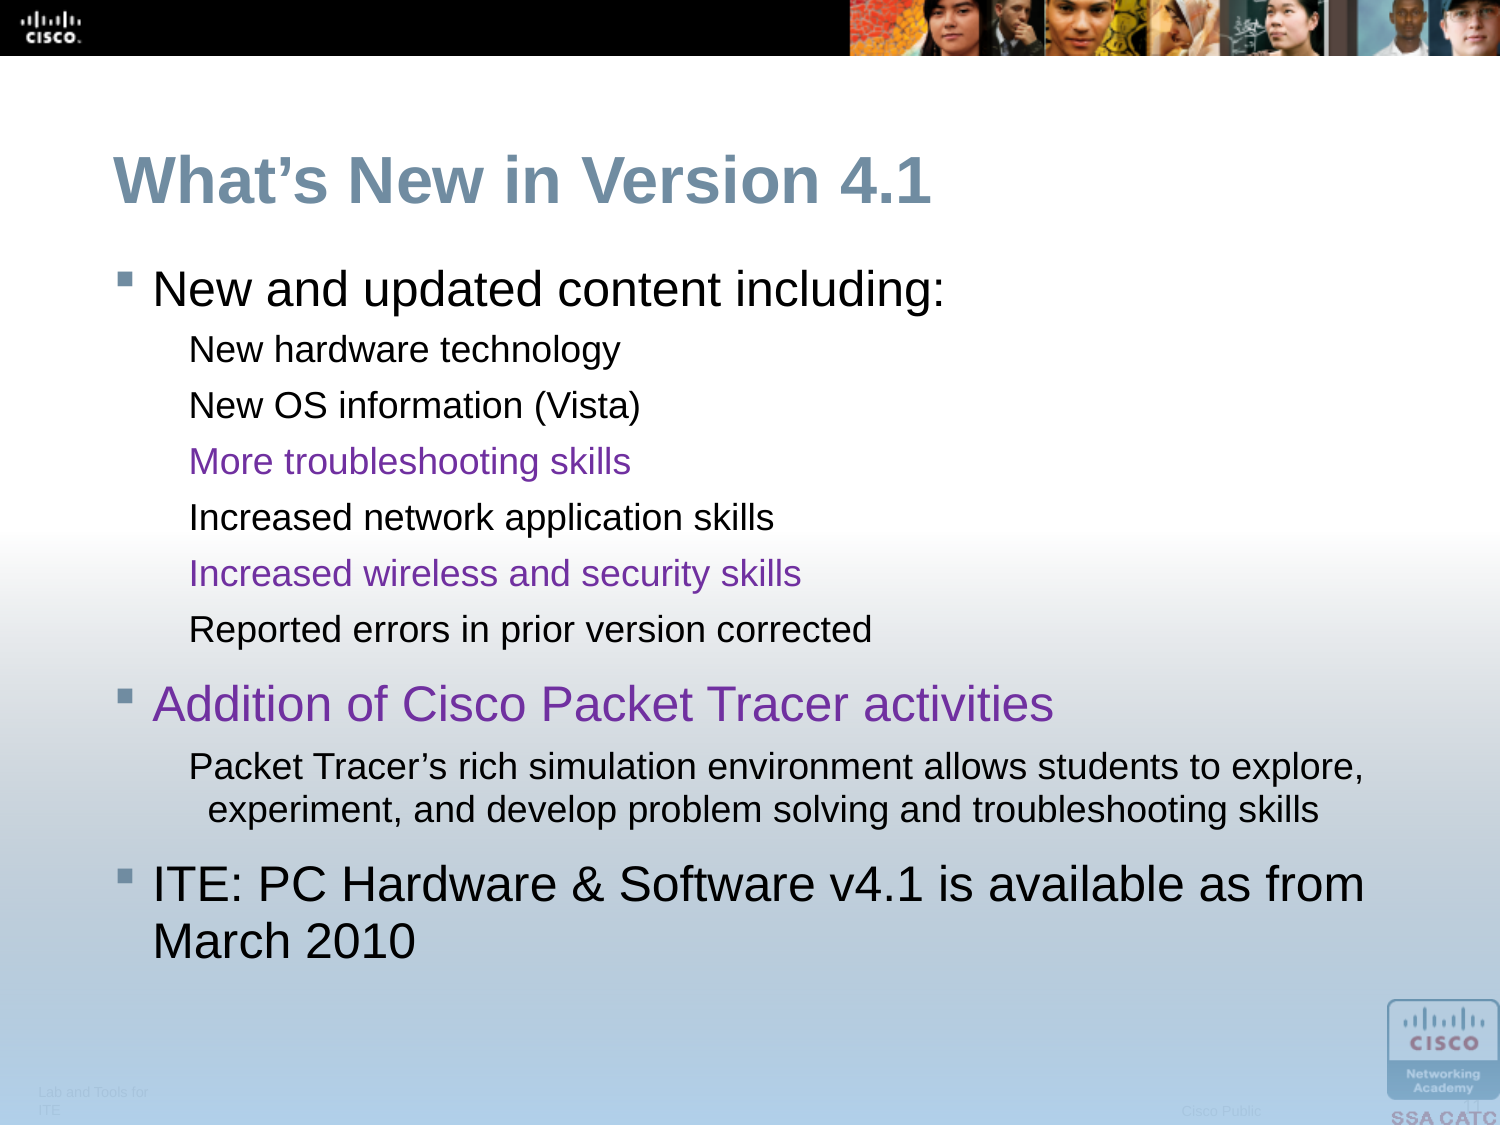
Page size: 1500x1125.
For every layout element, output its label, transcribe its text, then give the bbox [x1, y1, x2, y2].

text_box [0, 531, 1500, 1125]
list New and updated content including: New hardware technology New OS information (Vista) More troubleshooting skills Increased network application skills Increased wireless and security skills Reported errors in prior version corrected Addition of Cisco Packet Tracer activities Packet Tracer’s rich simulation environment allows students to explore, experiment, and develop problem solving and troubleshooting skills ITE: PC Hardware & Software v4.1 is available as from March 2010 [99, 263, 1403, 851]
title What’s New in Version 4.1 [99, 87, 1437, 226]
picture [0, 0, 1500, 56]
